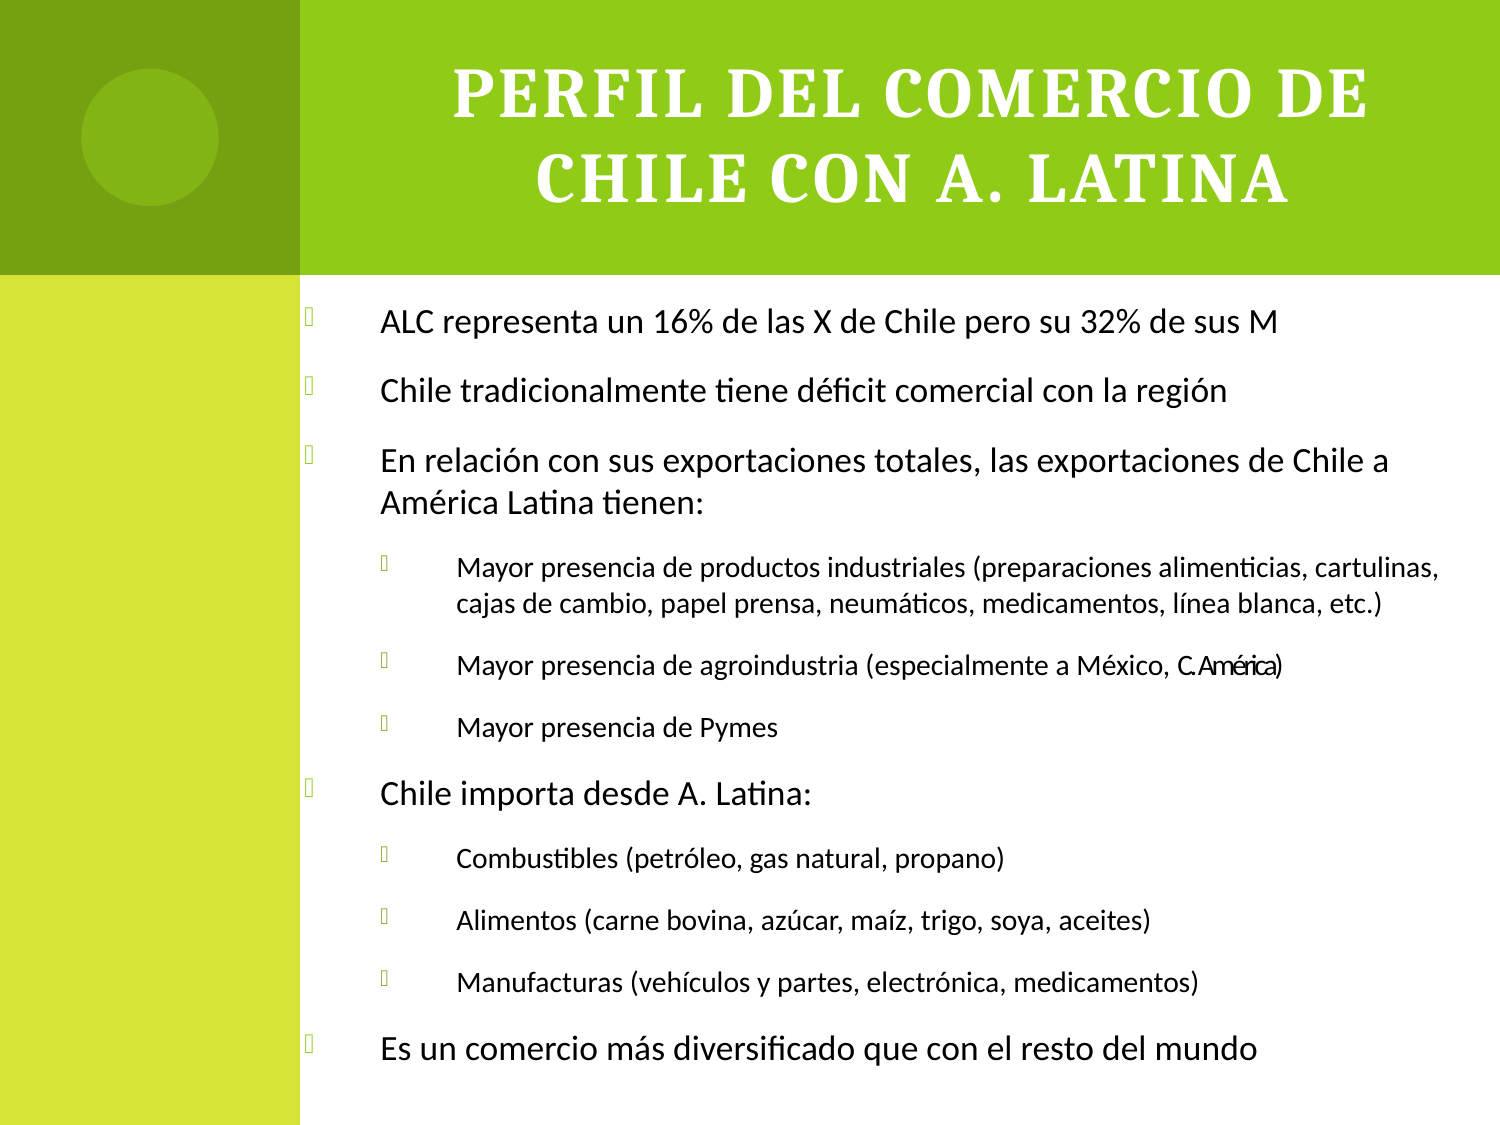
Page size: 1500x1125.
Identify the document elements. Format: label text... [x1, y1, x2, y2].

list ALC representa un 16% de las X de Chile pero su 32% de sus M Chile tradicionalmente tiene déficit comercial con la región En relación con sus exportaciones totales, las exportaciones de Chile a América Latina tienen: Mayor presencia de productos industriales (preparaciones alimenticias, cartulinas, cajas de cambio, papel prensa, neumáticos, medicamentos, línea blanca, etc.) Mayor presencia de agroindustria (especialmente a México, C. América) Mayor presencia de Pymes Chile importa desde A. Latina: Combustibles (petróleo, gas natural, propano) Alimentos (carne bovina, azúcar, maíz, trigo, soya, aceites) Manufacturas (vehículos y partes, electrónica, medicamentos) Es un comercio más diversificado que con el resto del mundo [289, 290, 1471, 1083]
title Perfil del comercio de Chile con A. Latina [399, 37, 1425, 225]
